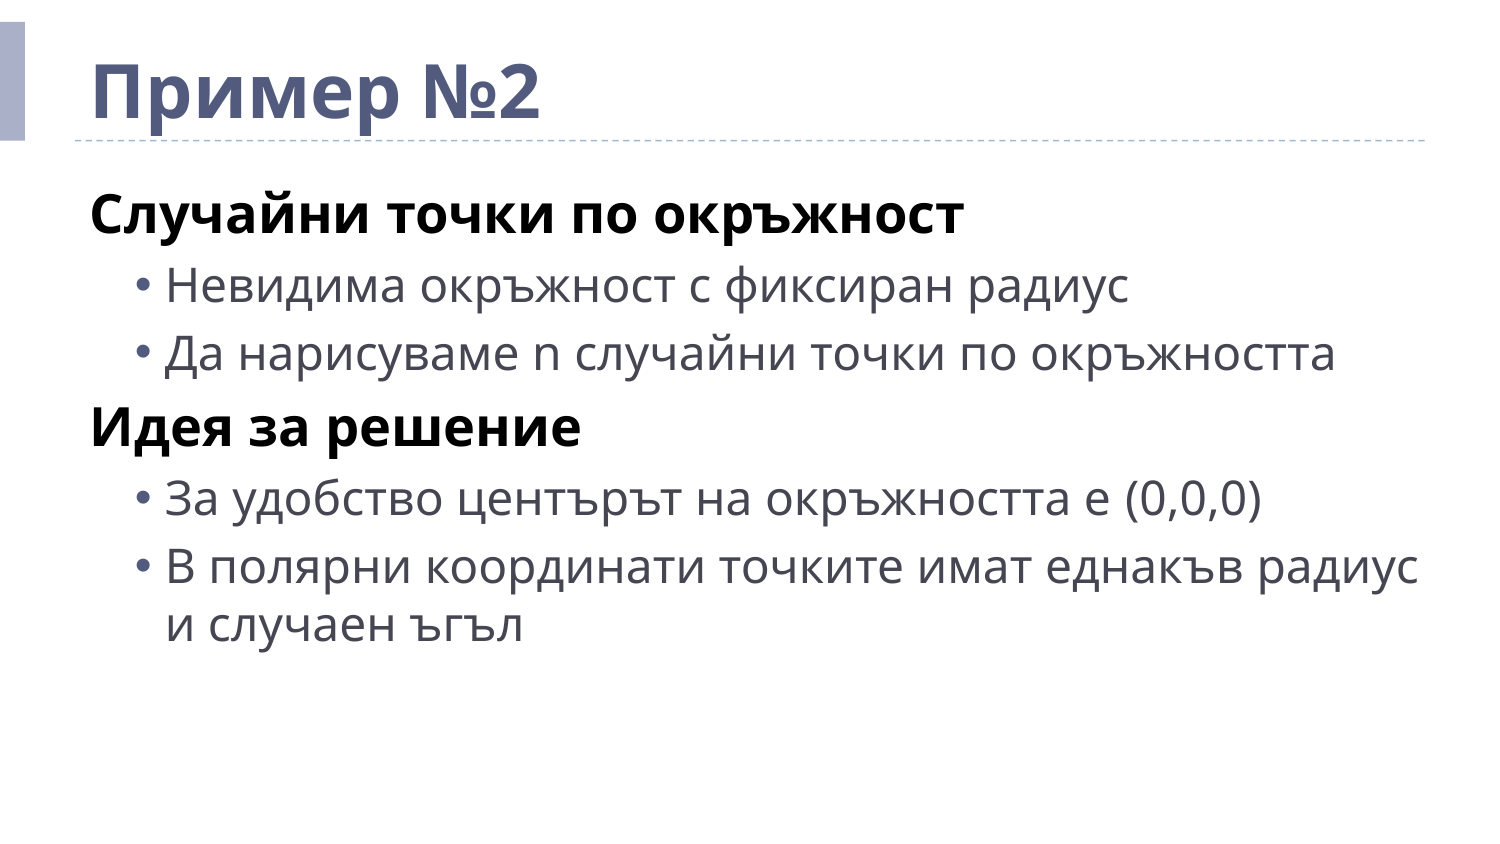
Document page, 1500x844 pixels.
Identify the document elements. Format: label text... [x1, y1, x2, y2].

list Случайни точки по окръжност Невидима окръжност с фиксиран радиус Да нарисуваме n случайни точки по окръжността Идея за решение За удобство центърът на окръжността е (0,0,0) В полярни координати точките имат еднакъв радиус и случаен ъгъл [75, 171, 1475, 835]
title Пример №2 [75, 18, 1475, 141]
